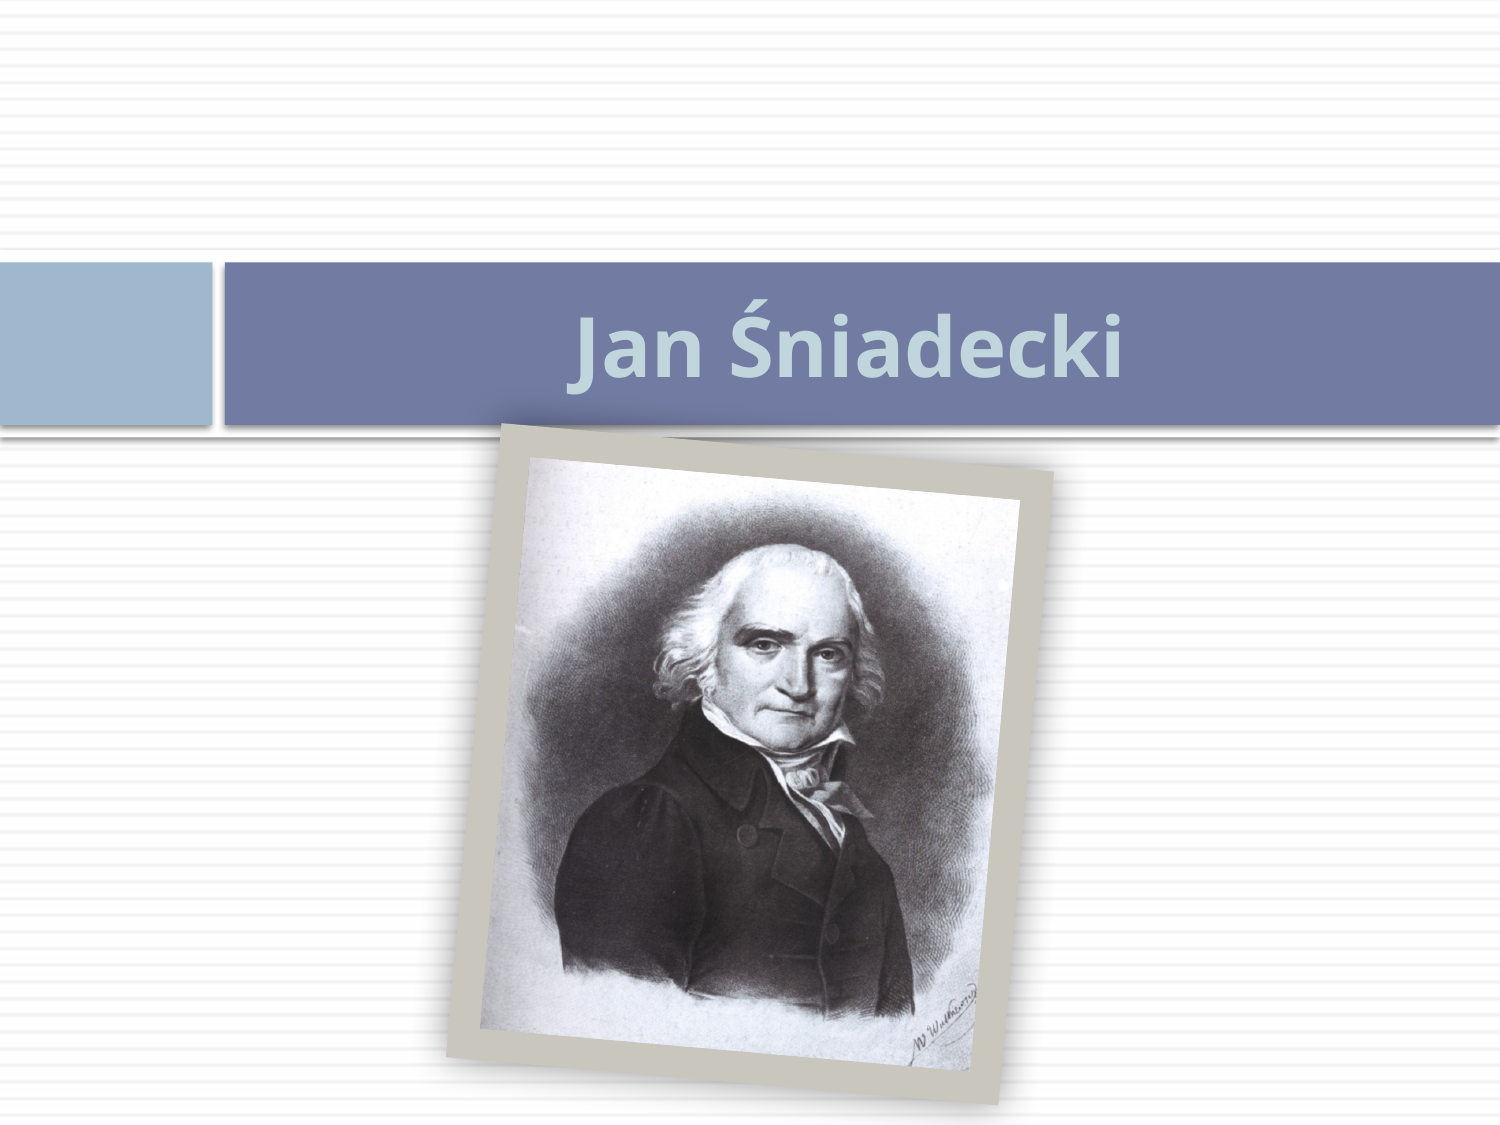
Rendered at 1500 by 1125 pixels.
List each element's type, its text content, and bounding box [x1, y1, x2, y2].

title Jan Śniadecki [225, 262, 1475, 425]
picture [480, 458, 1020, 1071]
